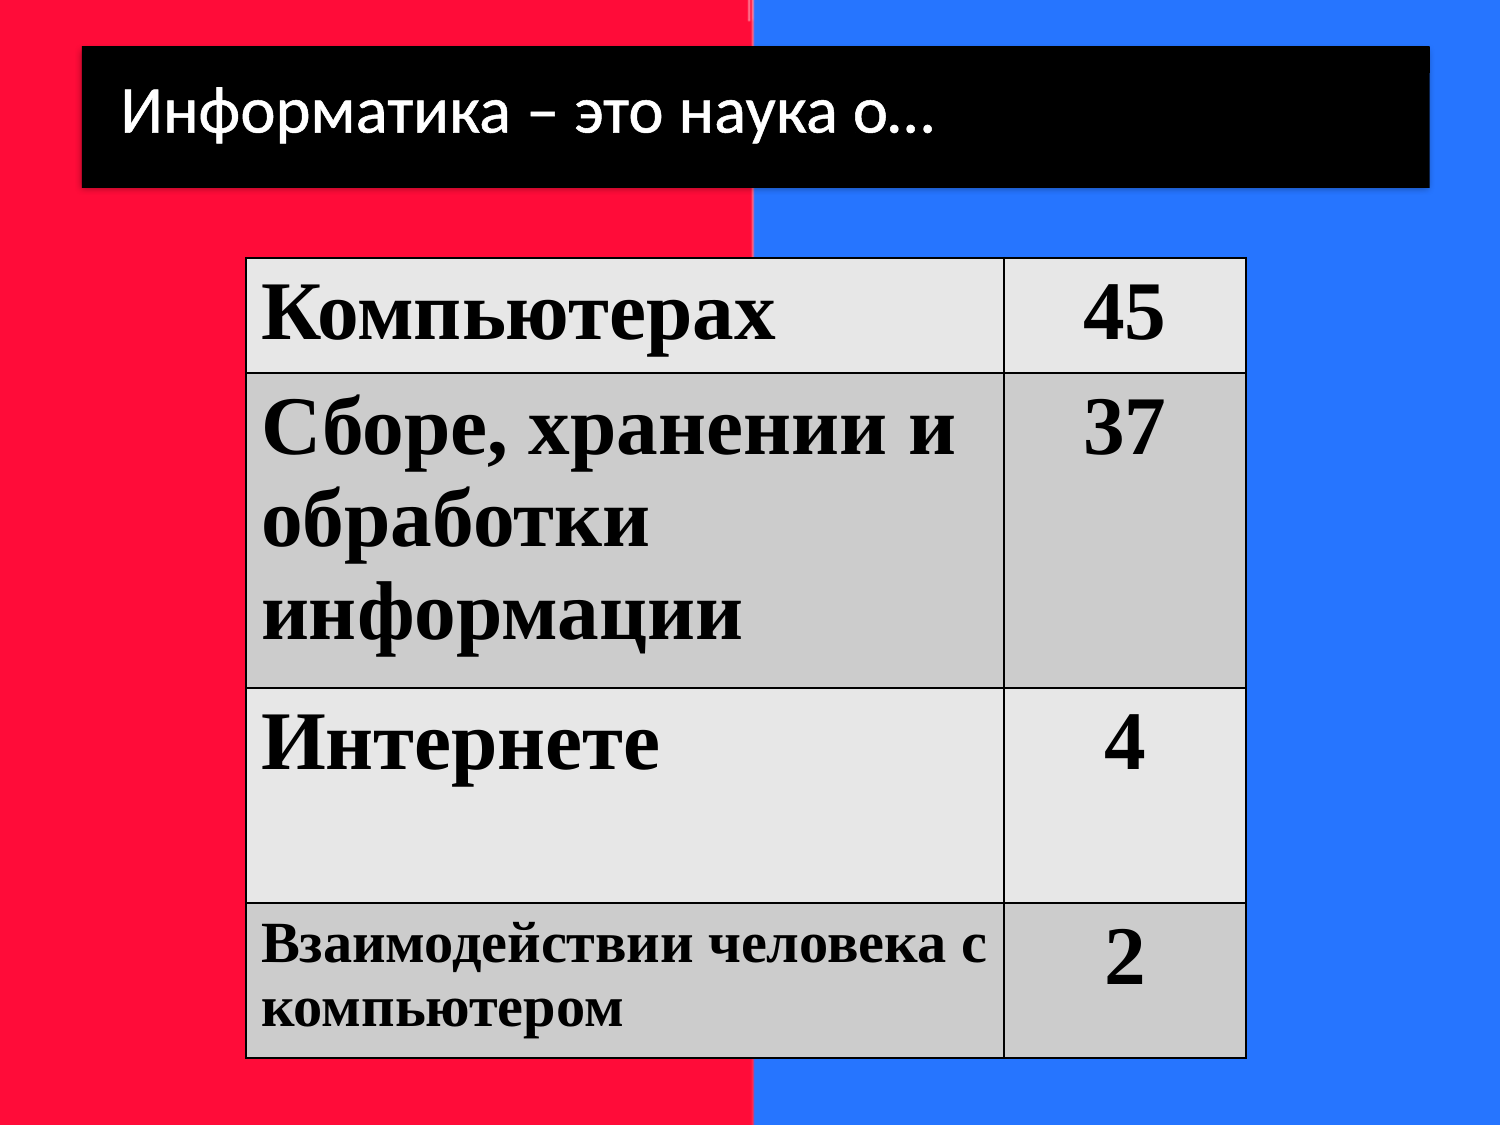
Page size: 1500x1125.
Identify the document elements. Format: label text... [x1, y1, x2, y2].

table_cell 4 [1005, 689, 1245, 902]
table_cell 37 [1005, 374, 1245, 687]
table_cell Сборе, хранении и обработки информации [247, 374, 1003, 687]
table_cell Интернете [247, 689, 1003, 902]
table_header 45 [1005, 259, 1245, 372]
table_header Компьютерах [247, 259, 1003, 372]
picture [0, 0, 1500, 1125]
table_cell Взаимодействии человека с компьютером [247, 904, 1003, 1057]
table_cell 2 [1005, 904, 1245, 1057]
text_box Информатика – это наука о… [105, 58, 1430, 154]
text_box [81, 46, 1430, 188]
